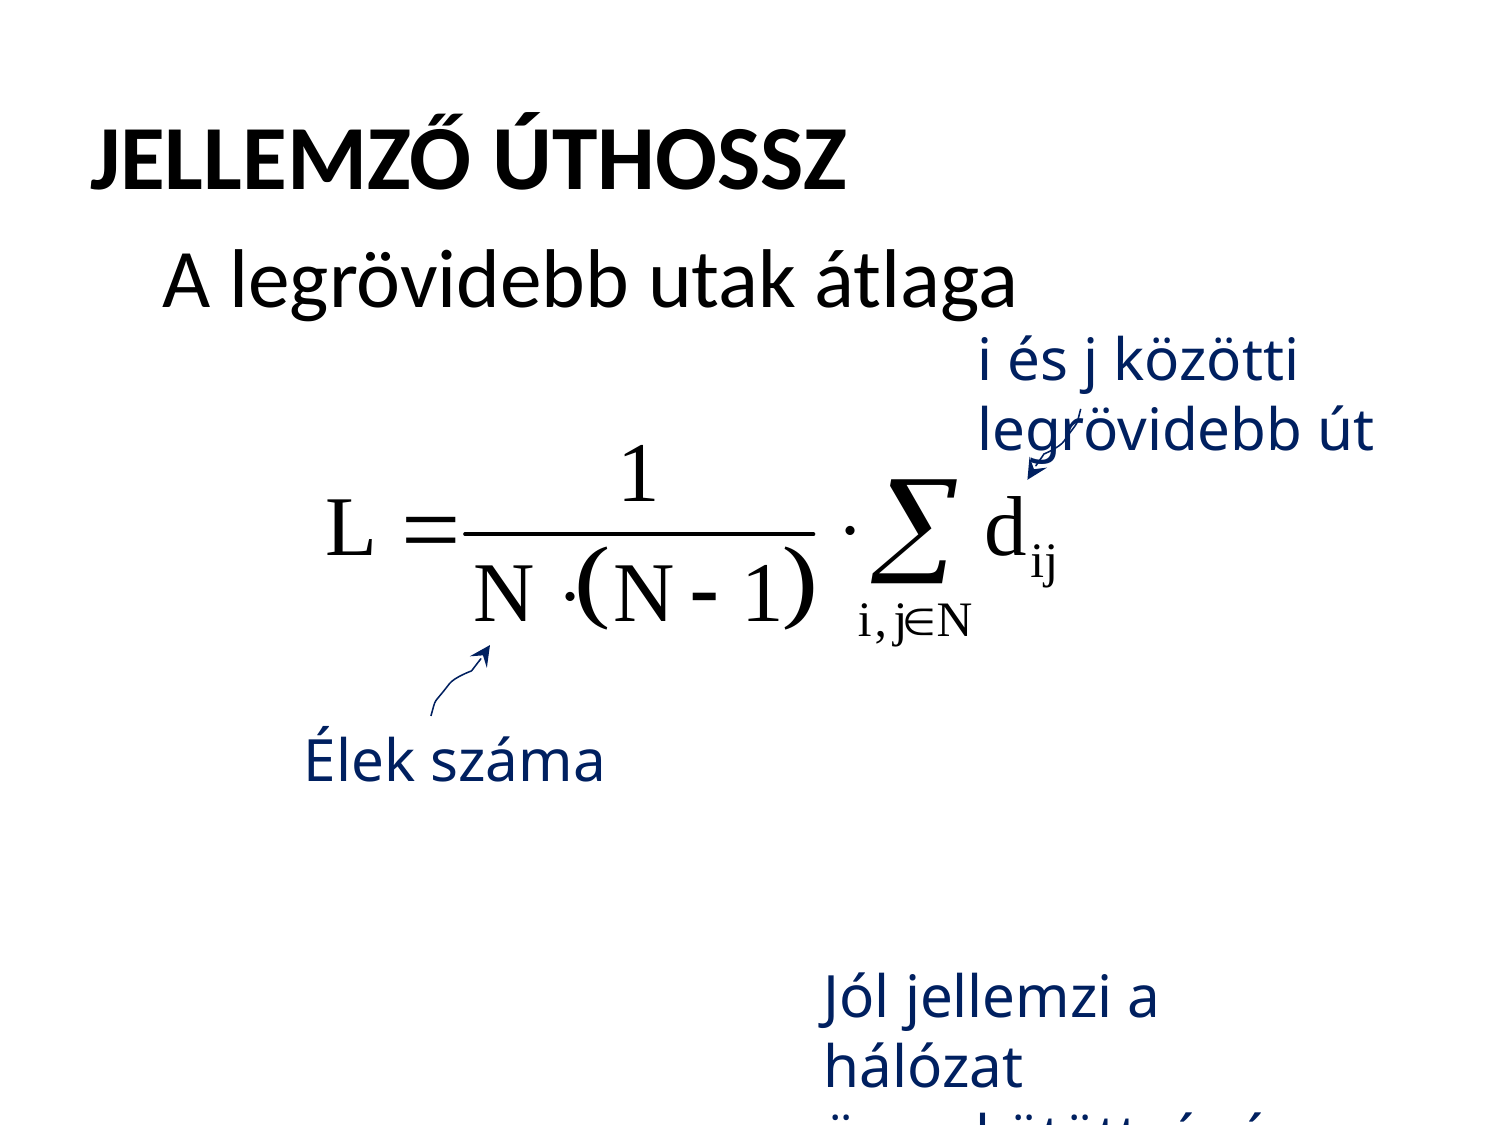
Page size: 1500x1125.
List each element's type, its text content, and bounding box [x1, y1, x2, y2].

list JELLEMZŐ ÚTHOSSZ A legrövidebb utak átlaga [75, 90, 1425, 1005]
text_box i és j közötti legrövidebb út [962, 314, 1500, 470]
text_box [312, 420, 1079, 669]
text_box Élek száma [289, 716, 827, 801]
text_box [430, 677, 464, 717]
text_box Jól jellemzi a hálózat összekötöttségének mértékét [808, 952, 1347, 1125]
text_box [1073, 408, 1082, 420]
